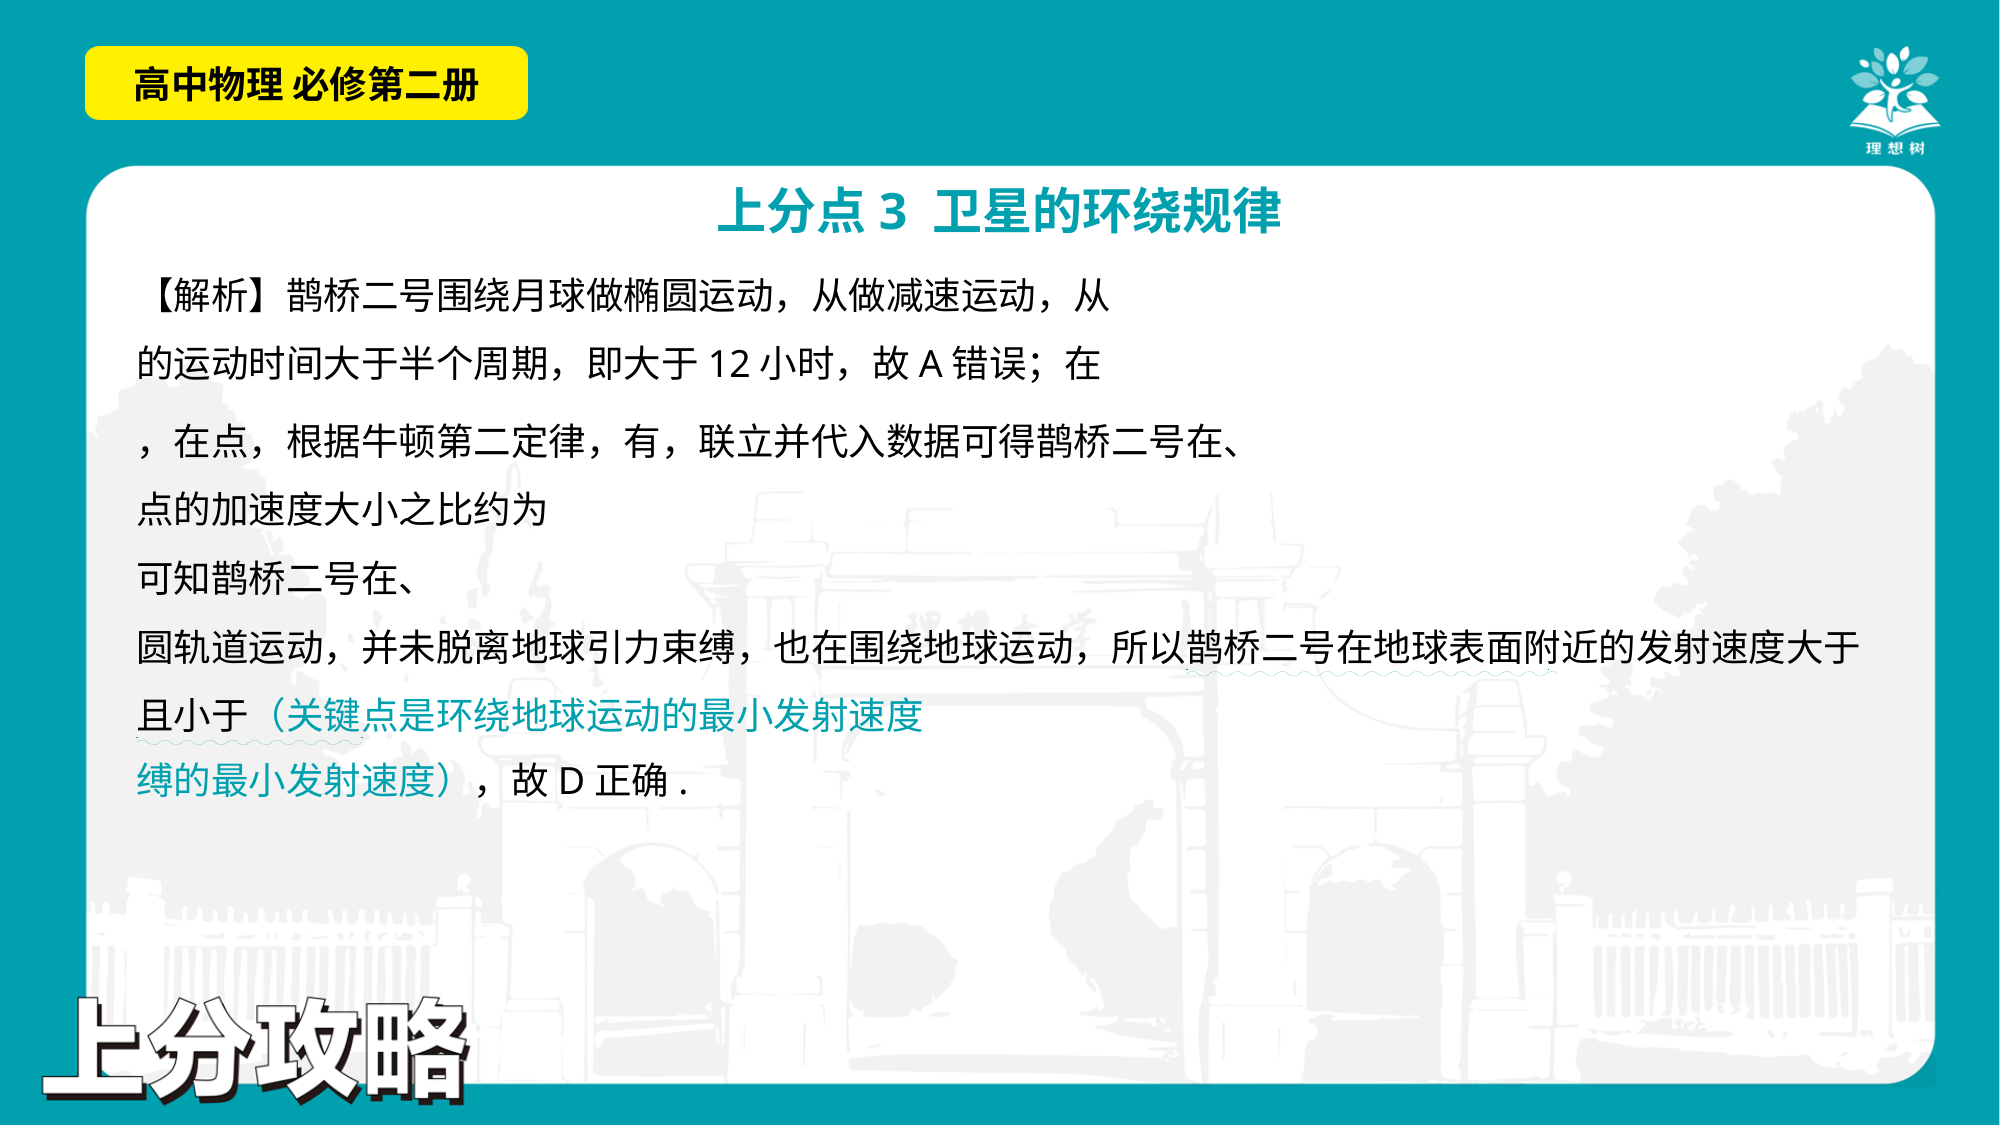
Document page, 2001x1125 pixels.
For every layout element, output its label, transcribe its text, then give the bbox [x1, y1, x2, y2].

picture [0, 0, 2000, 1125]
text_box . . [1185, 599, 1874, 670]
text_box . . [135, 668, 558, 739]
